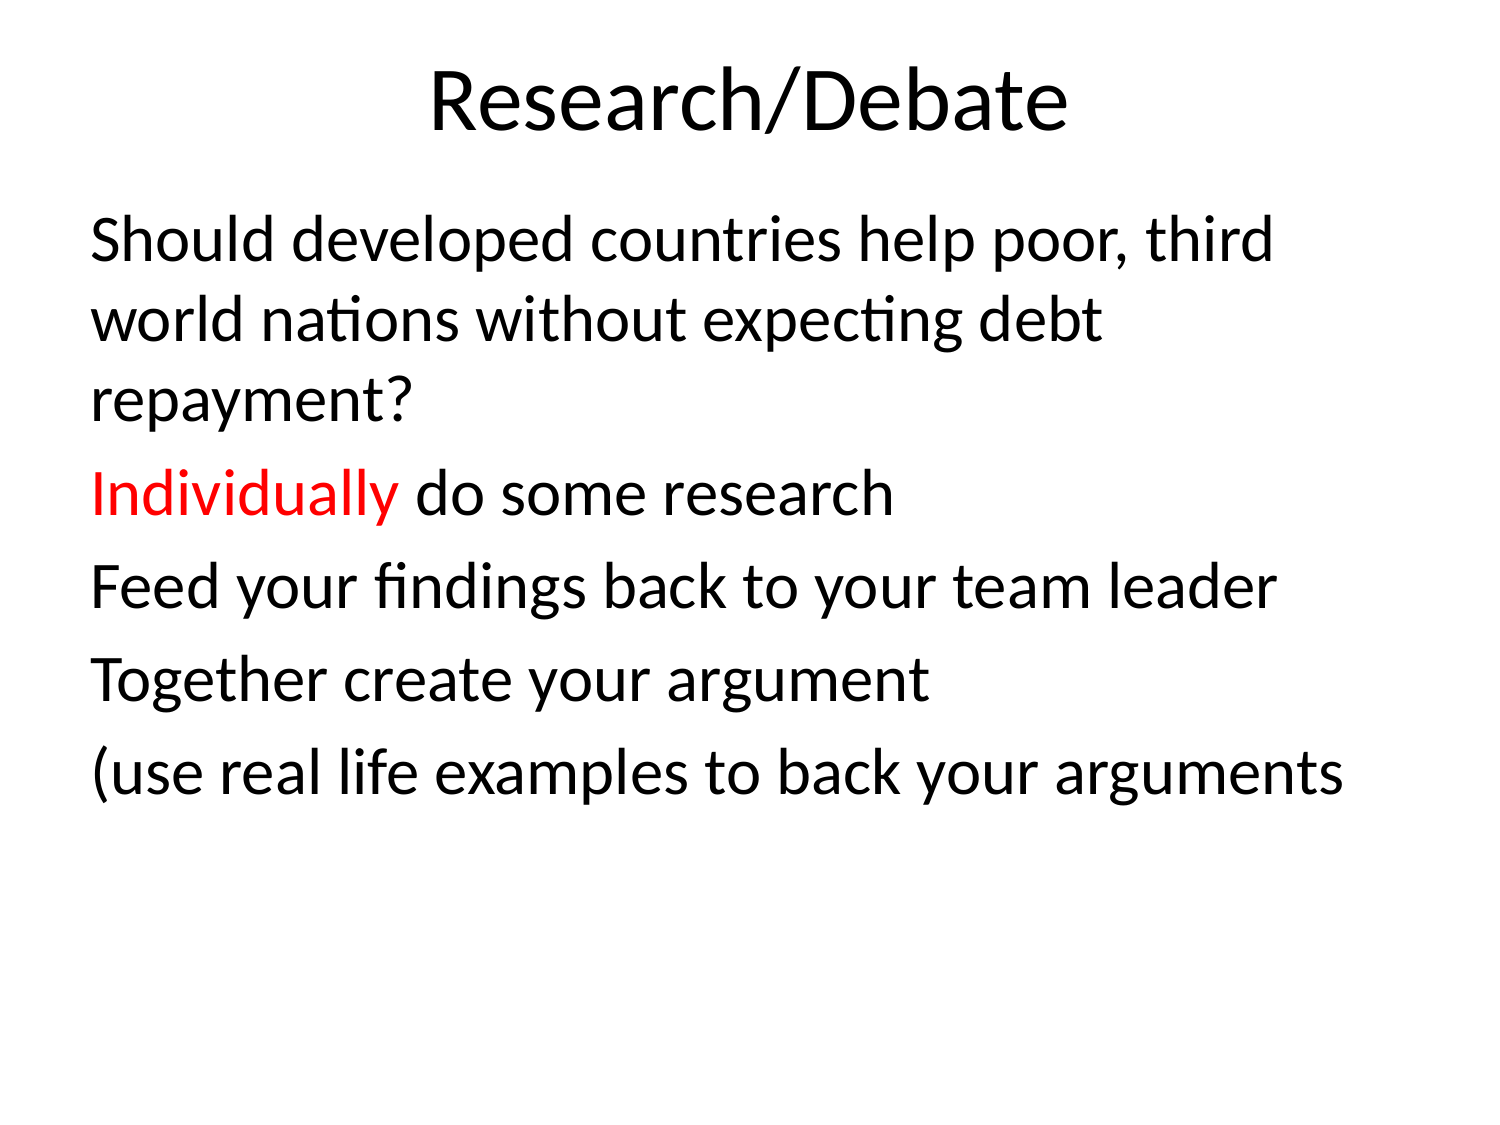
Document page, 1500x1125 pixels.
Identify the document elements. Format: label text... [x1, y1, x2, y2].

list Should developed countries help poor, third world nations without expecting debt repayment? Individually do some research Feed your findings back to your team leader Together create your argument (use real life examples to back your arguments [75, 187, 1425, 975]
title Research/Debate [75, 0, 1425, 187]
